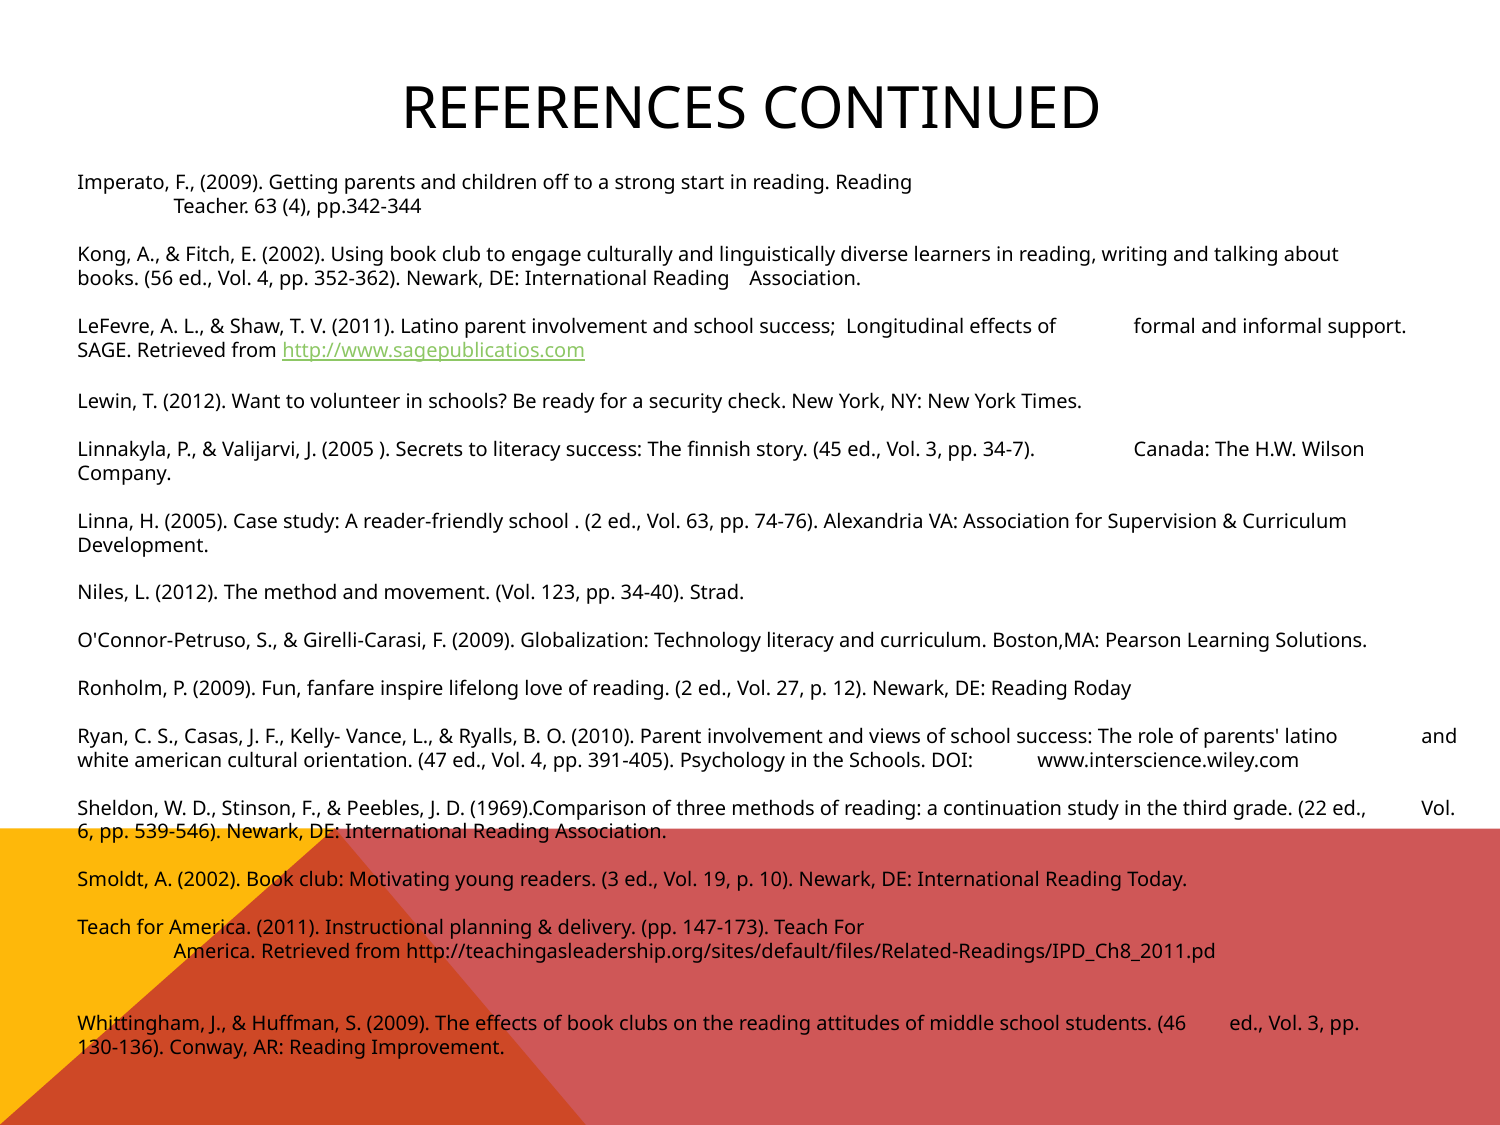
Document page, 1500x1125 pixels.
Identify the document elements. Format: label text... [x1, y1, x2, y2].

title References continued [135, 60, 1369, 150]
list Imperato, F., (2009). Getting parents and children off to a strong start in reading. Reading Teacher. 63 (4), pp.342-344 Kong, A., & Fitch, E. (2002). Using book club to engage culturally and linguistically diverse learners in reading, writing and talking about books. (56 ed., Vol. 4, pp. 352-362). Newark, DE: International Reading Association. LeFevre, A. L., & Shaw, T. V. (2011). Latino parent involvement and school success; Longitudinal effects of formal and informal support. SAGE. Retrieved from http://www.sagepublicatios.com Lewin, T. (2012). Want to volunteer in schools? Be ready for a security check. New York, NY: New York Times. Linnakyla, P., & Valijarvi, J. (2005 ). Secrets to literacy success: The finnish story. (45 ed., Vol. 3, pp. 34-7). Canada: The H.W. Wilson Company. Linna, H. (2005). Case study: A reader-friendly school . (2 ed., Vol. 63, pp. 74-76). Alexandria VA: Association for Supervision & Curriculum Development. Niles, L. (2012). The method and movement. (Vol. 123, pp. 34-40). Strad. O'Connor-Petruso, S., & Girelli-Carasi, F. (2009). Globalization: Technology literacy and curriculum. Boston,MA: Pearson Learning Solutions. Ronholm, P. (2009). Fun, fanfare inspire lifelong love of reading. (2 ed., Vol. 27, p. 12). Newark, DE: Reading Roday Ryan, C. S., Casas, J. F., Kelly- Vance, L., & Ryalls, B. O. (2010). Parent involvement and views of school success: The role of parents' latino and white american cultural orientation. (47 ed., Vol. 4, pp. 391-405). Psychology in the Schools. DOI: www.interscience.wiley.com Sheldon, W. D., Stinson, F., & Peebles, J. D. (1969).Comparison of three methods of reading: a continuation study in the third grade. (22 ed., Vol. 6, pp. 539-546). Newark, DE: International Reading Association. Smoldt, A. (2002). Book club: Motivating young readers. (3 ed., Vol. 19, p. 10). Newark, DE: International Reading Today. Teach for America. (2011). Instructional planning & delivery. (pp. 147-173). Teach For America. Retrieved from http://teachingasleadership.org/sites/default/files/Related-Readings/IPD_Ch8_2011.pd Whittingham, J., & Huffman, S. (2009). The effects of book clubs on the reading attitudes of middle school students. (46 ed., Vol. 3, pp. 130-136). Conway, AR: Reading Improvement. [62, 162, 1475, 1075]
